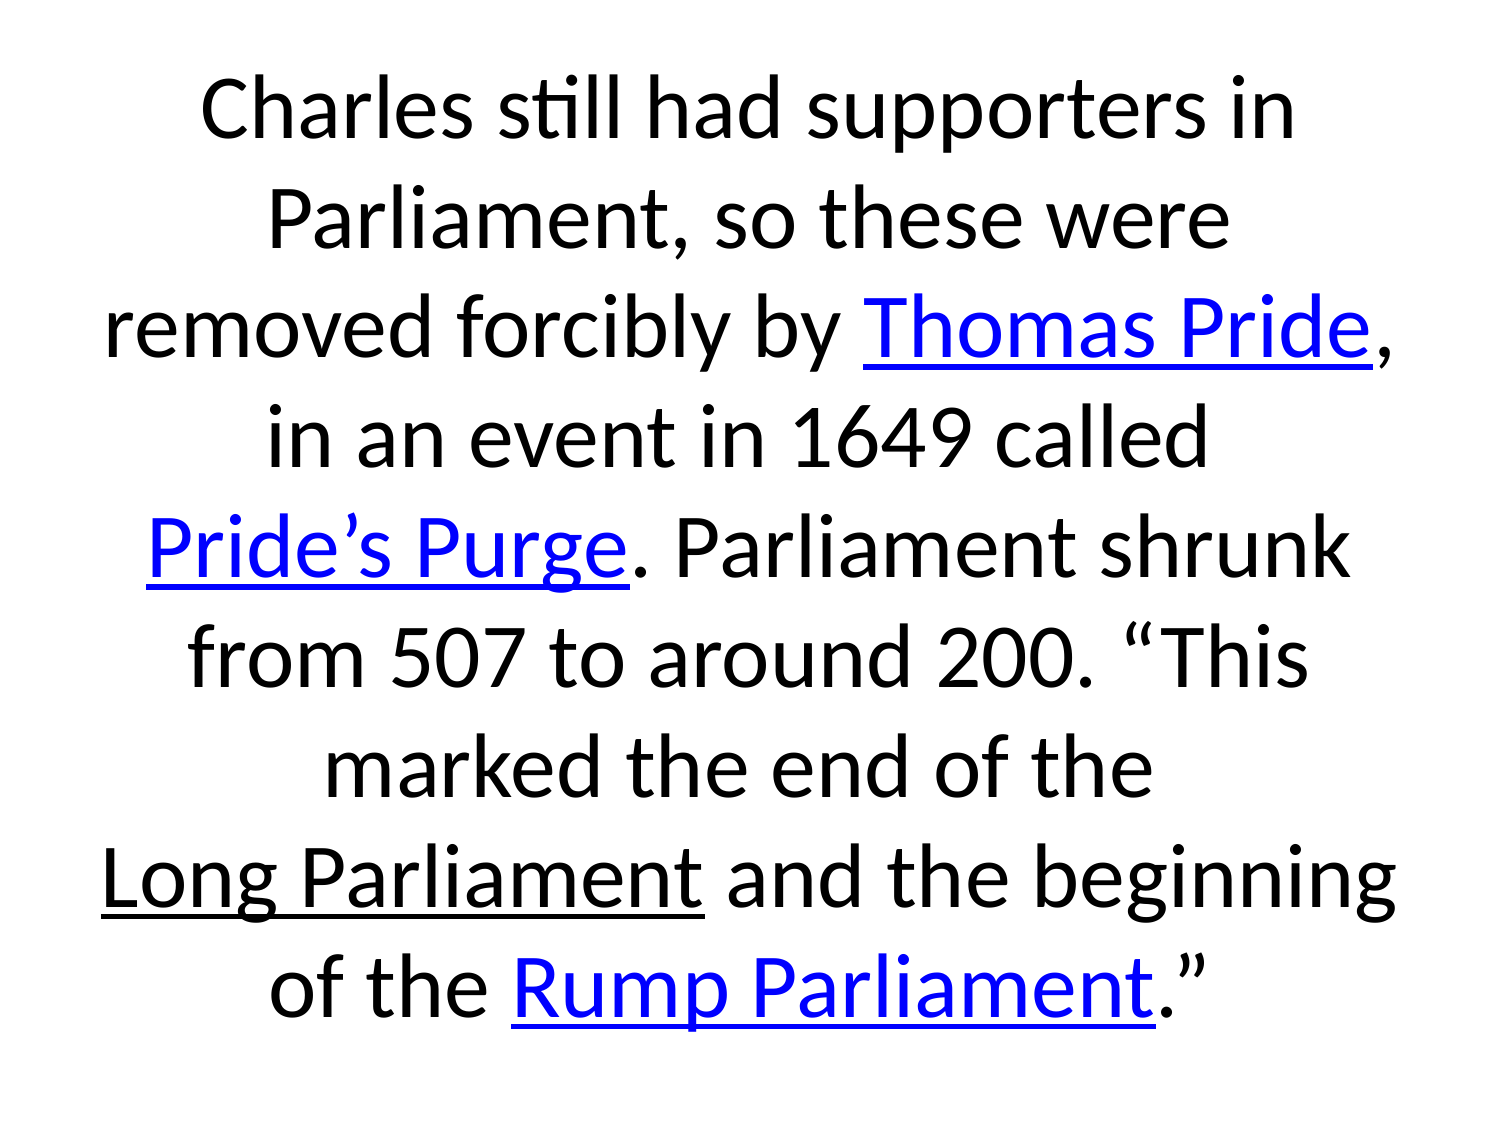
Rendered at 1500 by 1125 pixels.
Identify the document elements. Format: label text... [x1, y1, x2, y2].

title Charles still had supporters in Parliament, so these were removed forcibly by Thomas Pride, in an event in 1649 called Pride’s Purge. Parliament shrunk from 507 to around 200. “This marked the end of the Long Parliament and the beginning of the Rump Parliament.” [74, 44, 1426, 1038]
